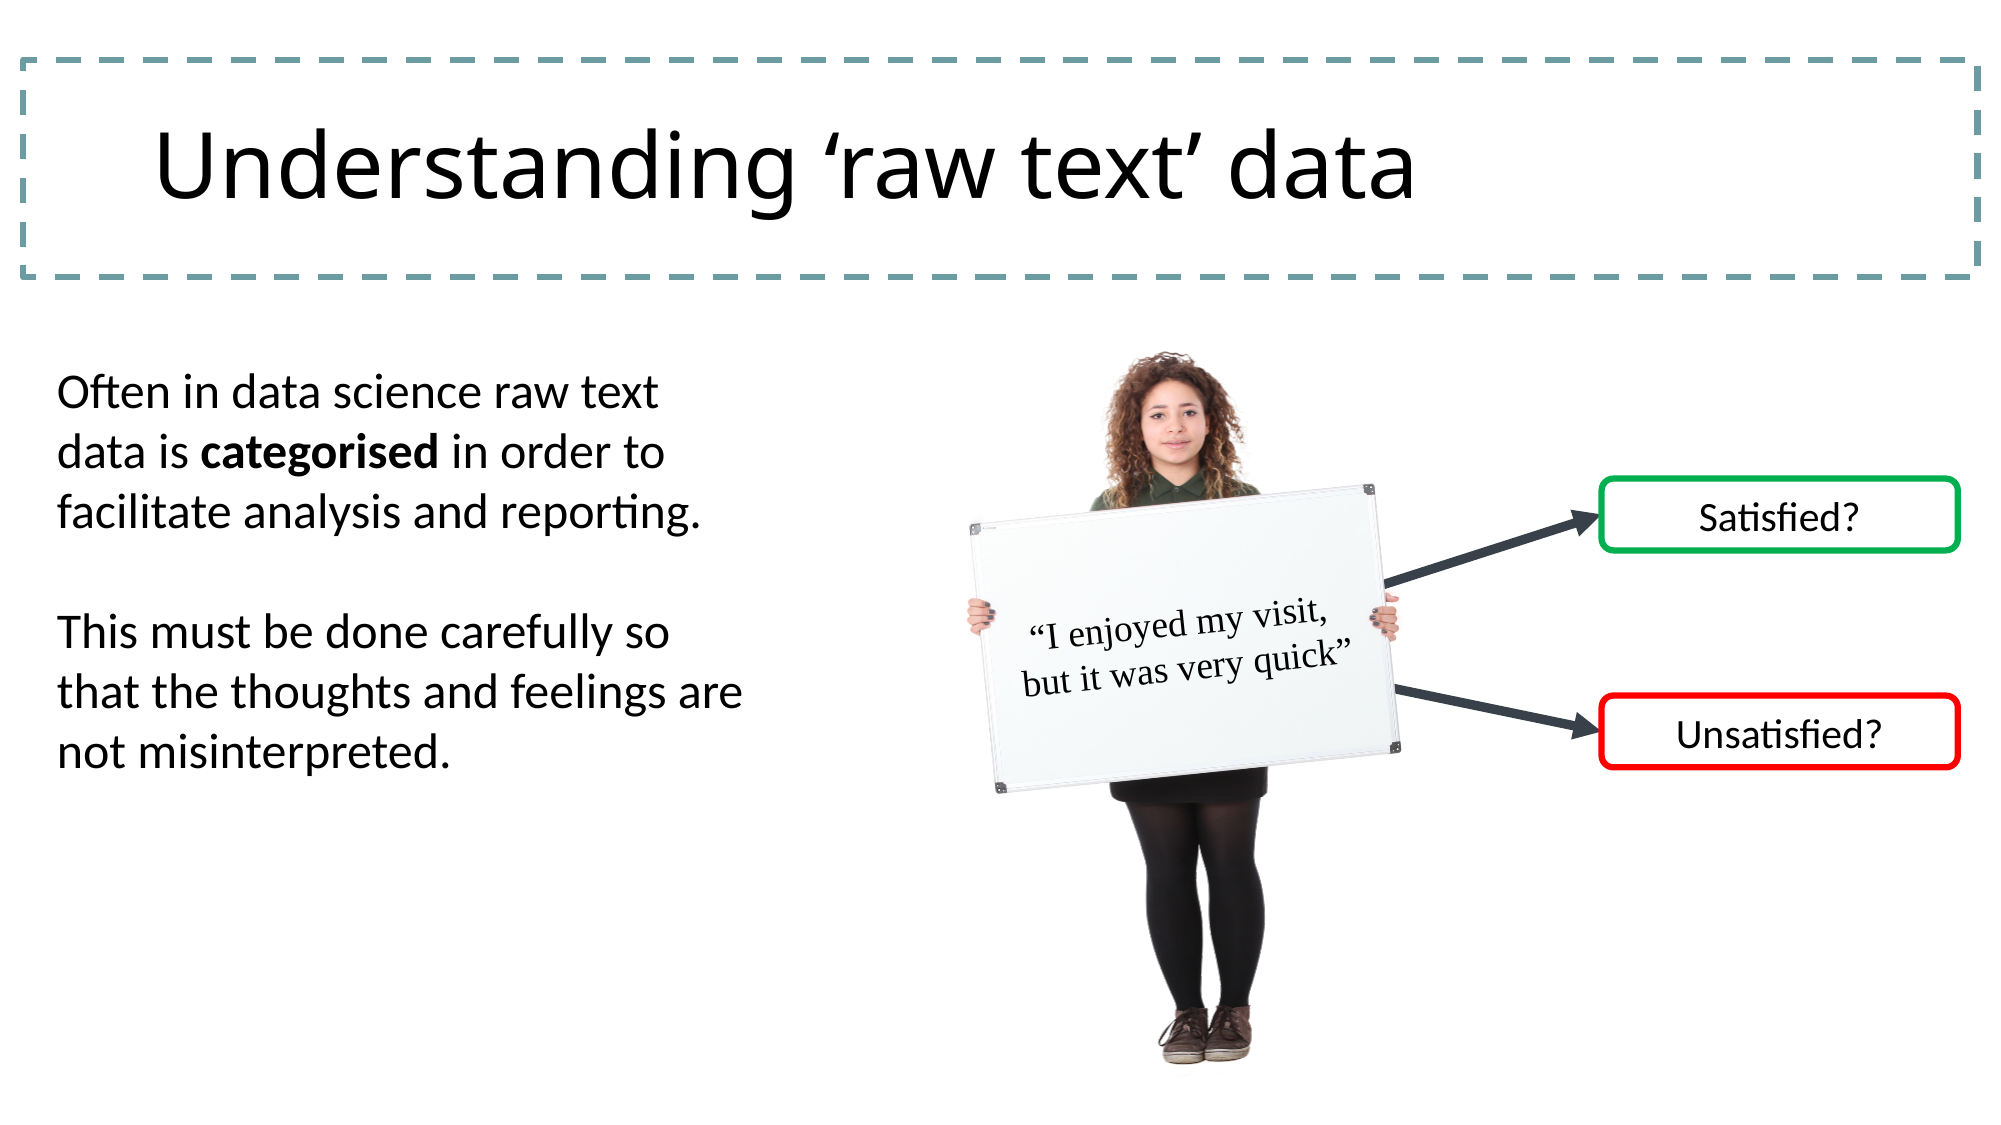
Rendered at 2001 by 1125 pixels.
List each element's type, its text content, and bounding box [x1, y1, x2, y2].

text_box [1408, 514, 1602, 647]
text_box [1408, 647, 1602, 732]
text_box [963, 350, 1408, 1081]
text_box Satisfied? [1601, 478, 1958, 551]
text_box Often in data science raw text data is categorised in order to facilitate analysis and reporting. This must be done carefully so that the thoughts and feelings are not misinterpreted. [42, 351, 769, 787]
title Understanding ‘raw text’ data [137, 59, 1863, 278]
text_box Unsatisfied? [1601, 695, 1958, 768]
